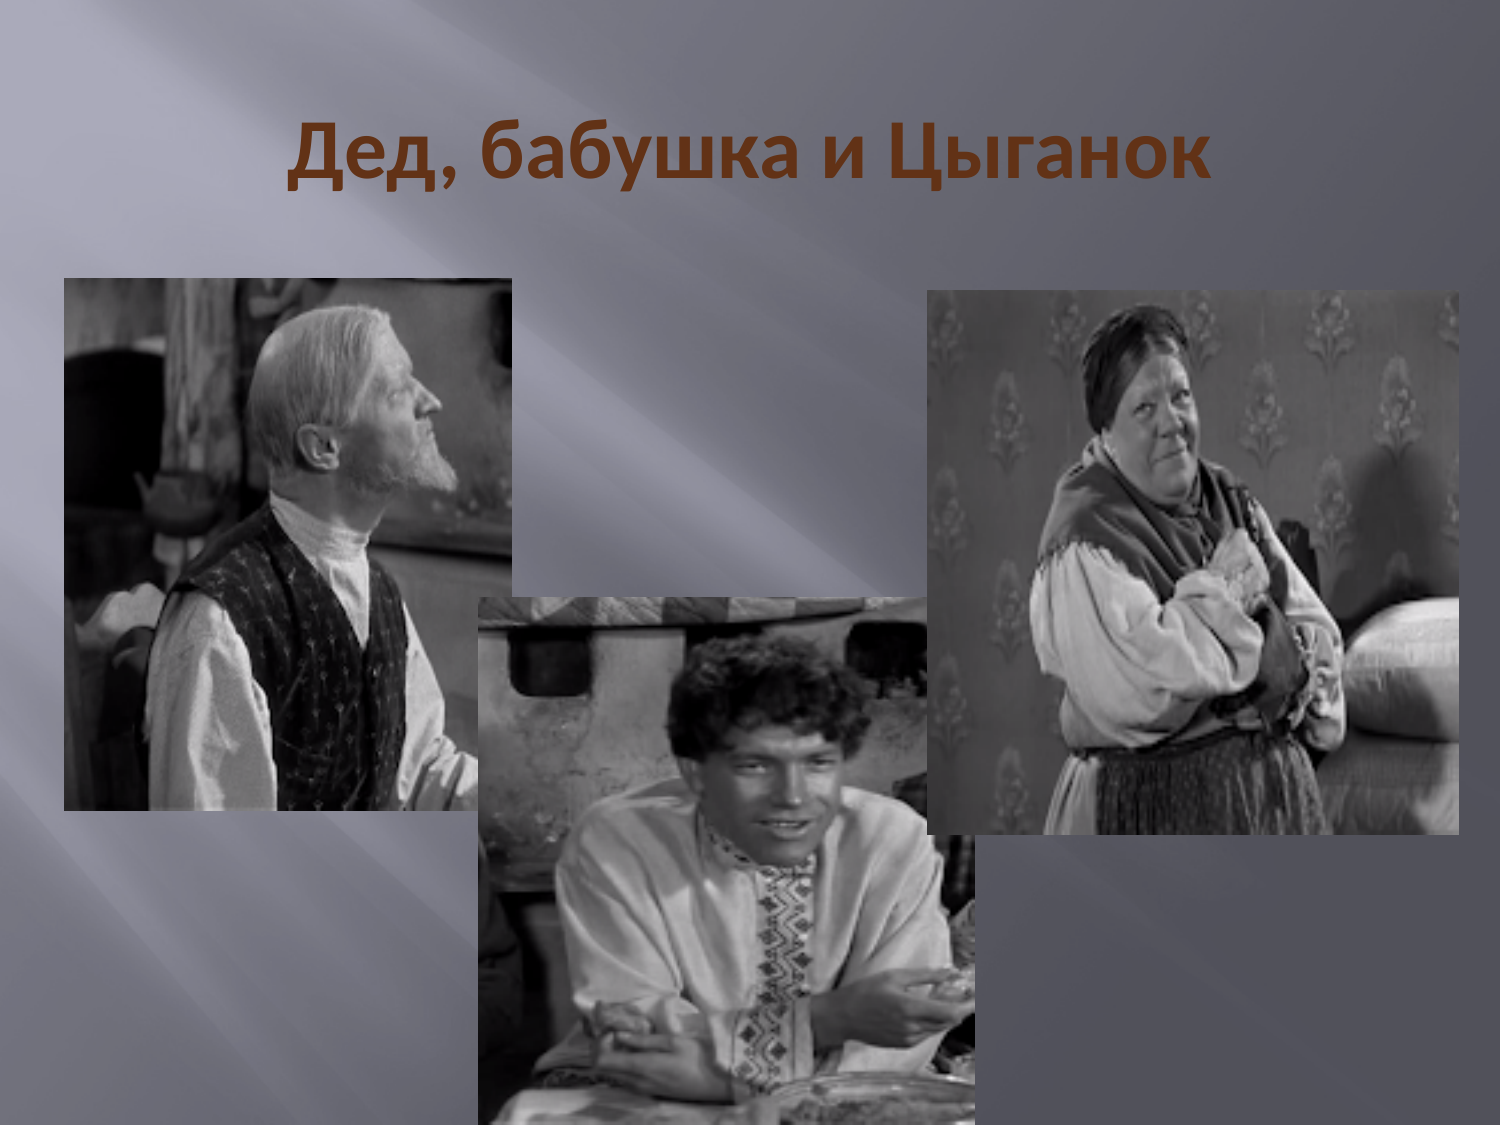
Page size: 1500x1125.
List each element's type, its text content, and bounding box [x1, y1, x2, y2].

title Дед, бабушка и Цыганок [75, 45, 1425, 244]
picture [478, 290, 1459, 1125]
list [64, 278, 512, 811]
